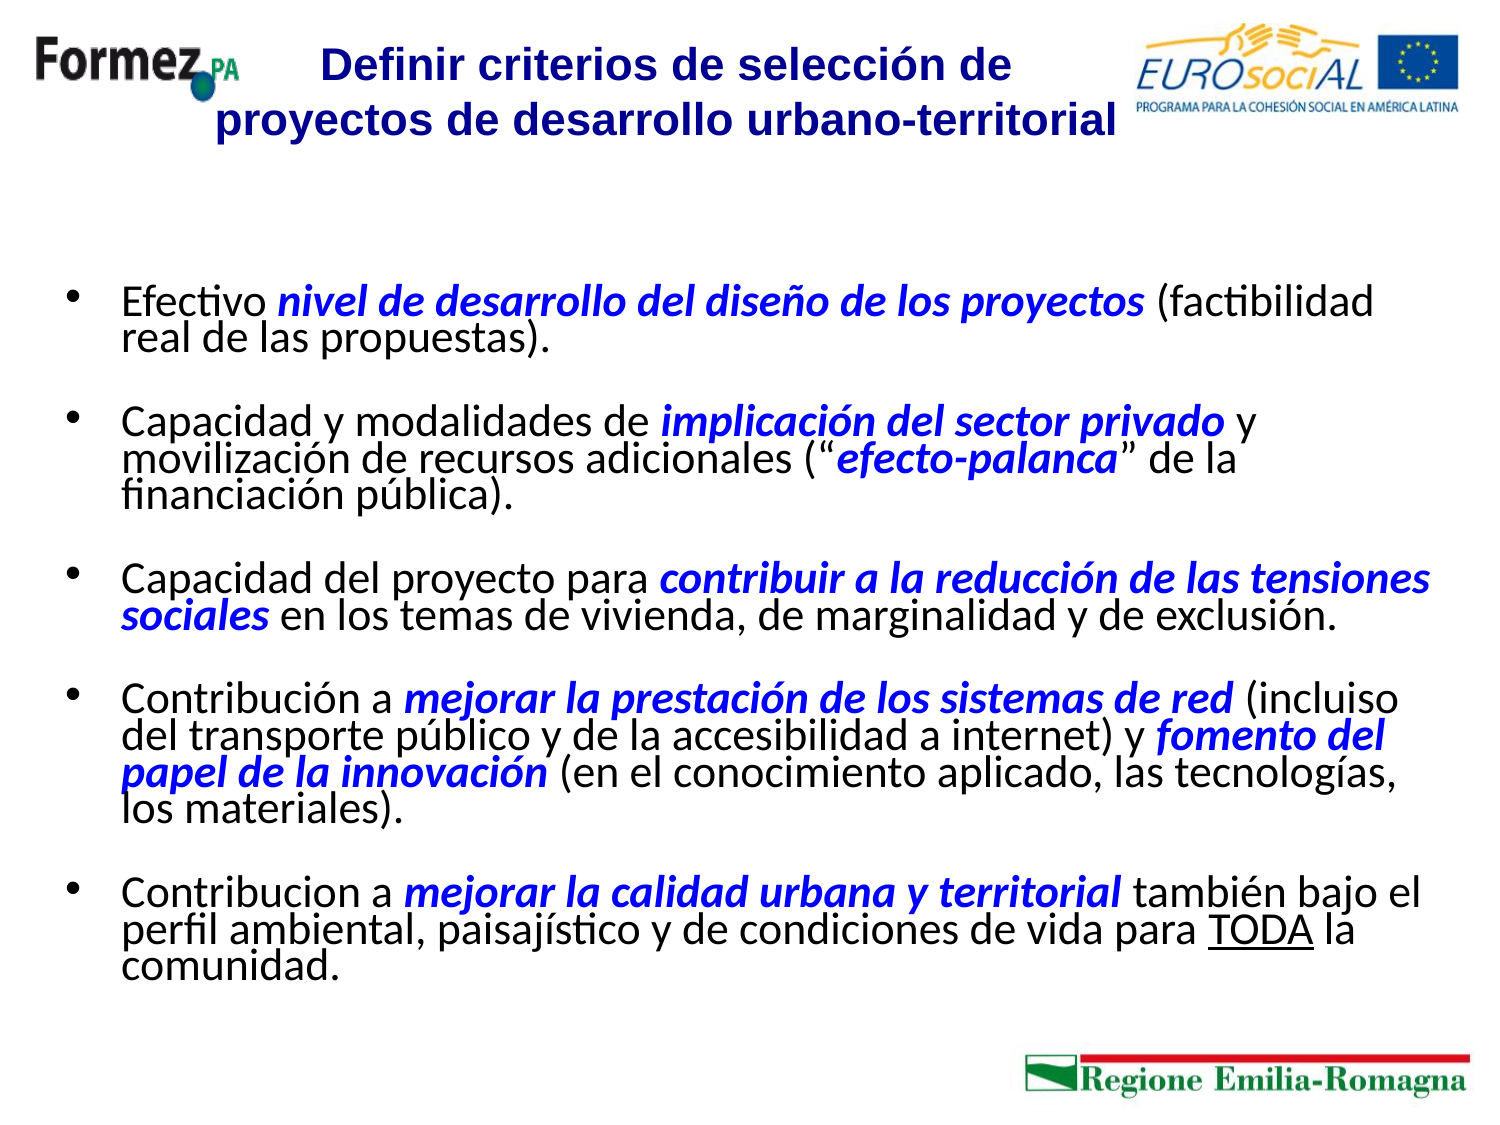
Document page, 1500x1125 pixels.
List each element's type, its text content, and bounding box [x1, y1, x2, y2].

text_box Definir criterios de selección de proyectos de desarrollo urbano-territorial [198, 26, 1135, 152]
picture [1134, 23, 1460, 113]
text_box Efectivo nivel de desarrollo del diseño de los proyectos (factibilidad real de las propuestas). Capacidad y modalidades de implicación del sector privado y movilización de recursos adicionales (“efecto-palanca” de la financiación pública). Capacidad del proyecto para contribuir a la reducción de las tensiones sociales en los temas de vivienda, de marginalidad y de exclusión. Contribución a mejorar la prestación de los sistemas de red (incluiso del transporte público y de la accesibilidad a internet) y fomento del papel de la innovación (en el conocimiento aplicado, las tecnologías, los materiales). Contribucion a mejorar la calidad urbana y territorial también bajo el perfil ambiental, paisajístico y de condiciones de vida para TODA la comunidad. [50, 214, 1450, 965]
picture [1009, 1042, 1483, 1113]
picture [32, 26, 241, 105]
